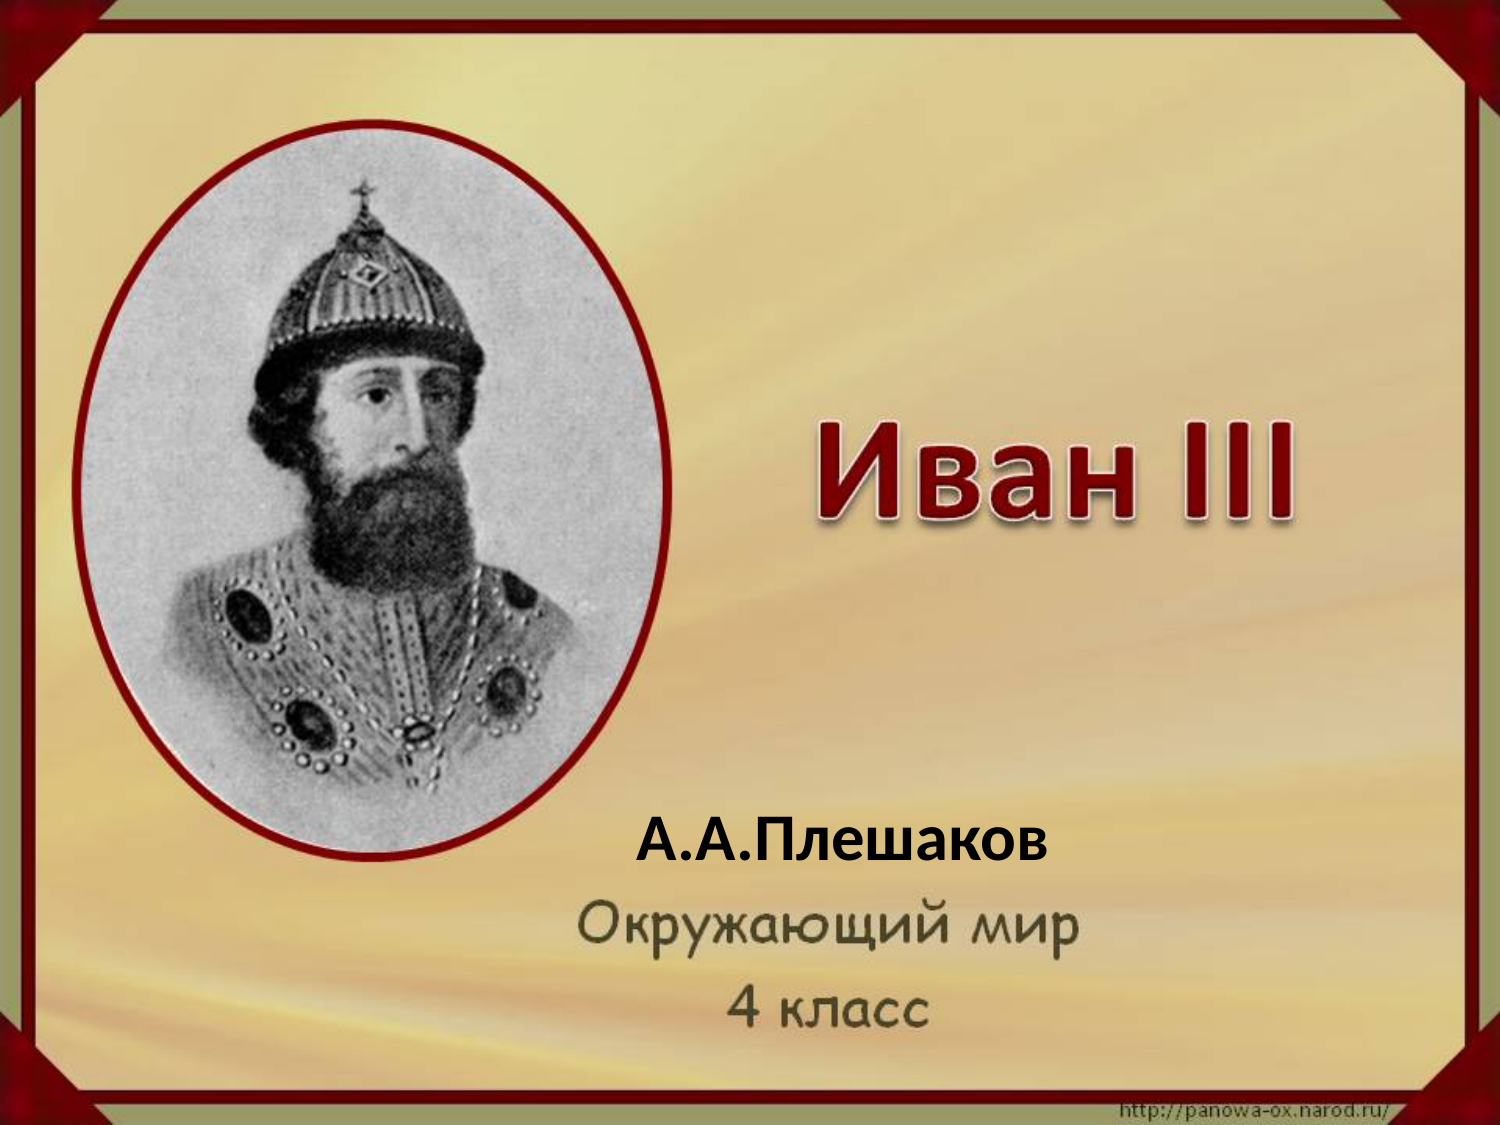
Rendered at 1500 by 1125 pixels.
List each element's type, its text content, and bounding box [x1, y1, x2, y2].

text_box А.А.Плешаков [622, 786, 1065, 882]
picture [0, 0, 1500, 1125]
